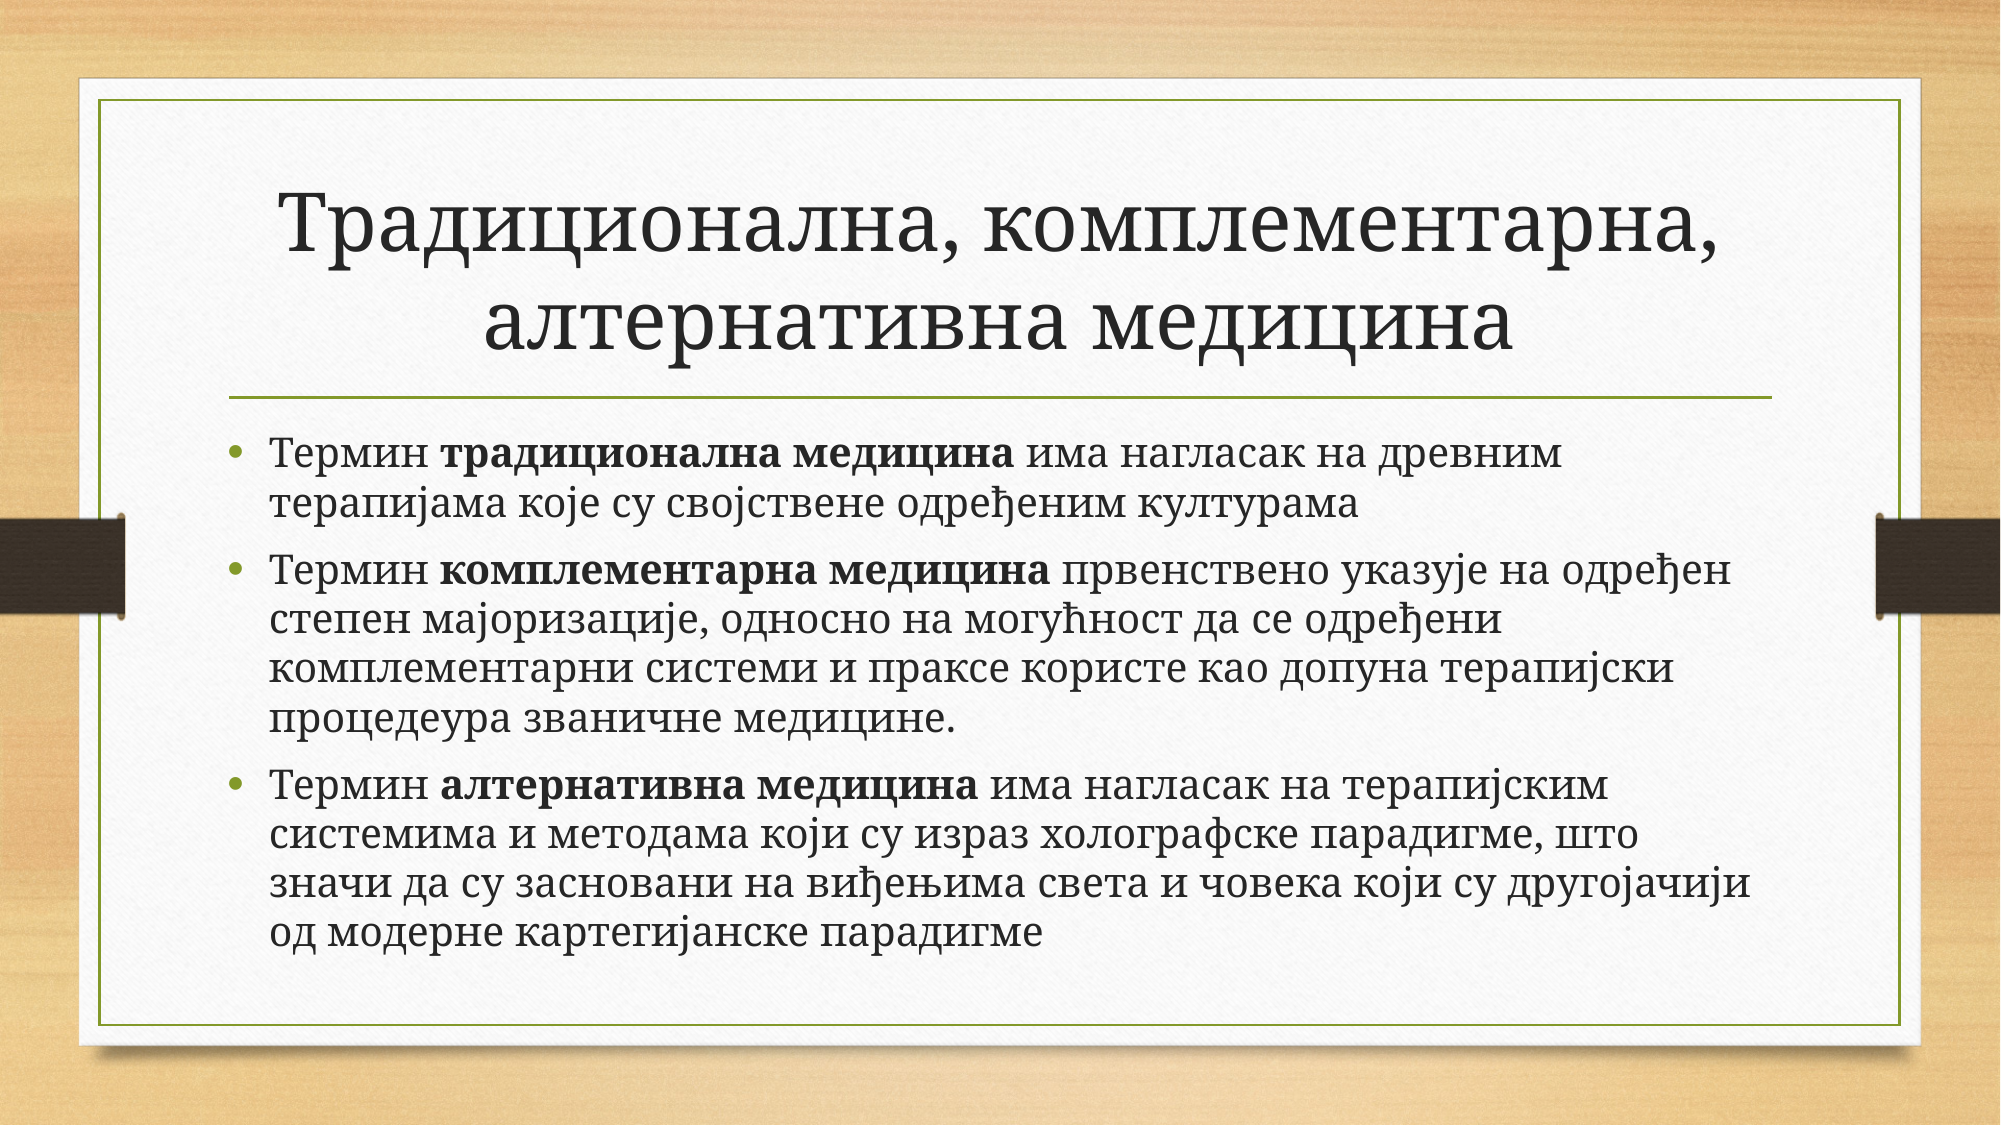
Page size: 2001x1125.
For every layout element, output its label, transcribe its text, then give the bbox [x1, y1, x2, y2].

list Термин традиционална медицина има нагласак на древним терапијама које су својствене одређеним културама Термин комплементарна медицина првенствено указује на одређен степен мајоризације, односно на могућност да се одређени комплементарни системи и праксе користе као допуна терапијски процедеура званичне медицине. Термин алтернативна медицина има нагласак на терапијским системима и методама који су израз холографске парадигме, што значи да су засновани на виђењима света и човека који су другојачији од модерне картегијанске парадигме [212, 419, 1788, 964]
title Традиционална, комплементарна, алтернативна медицина [212, 161, 1788, 375]
picture [0, 0, 2001, 1125]
